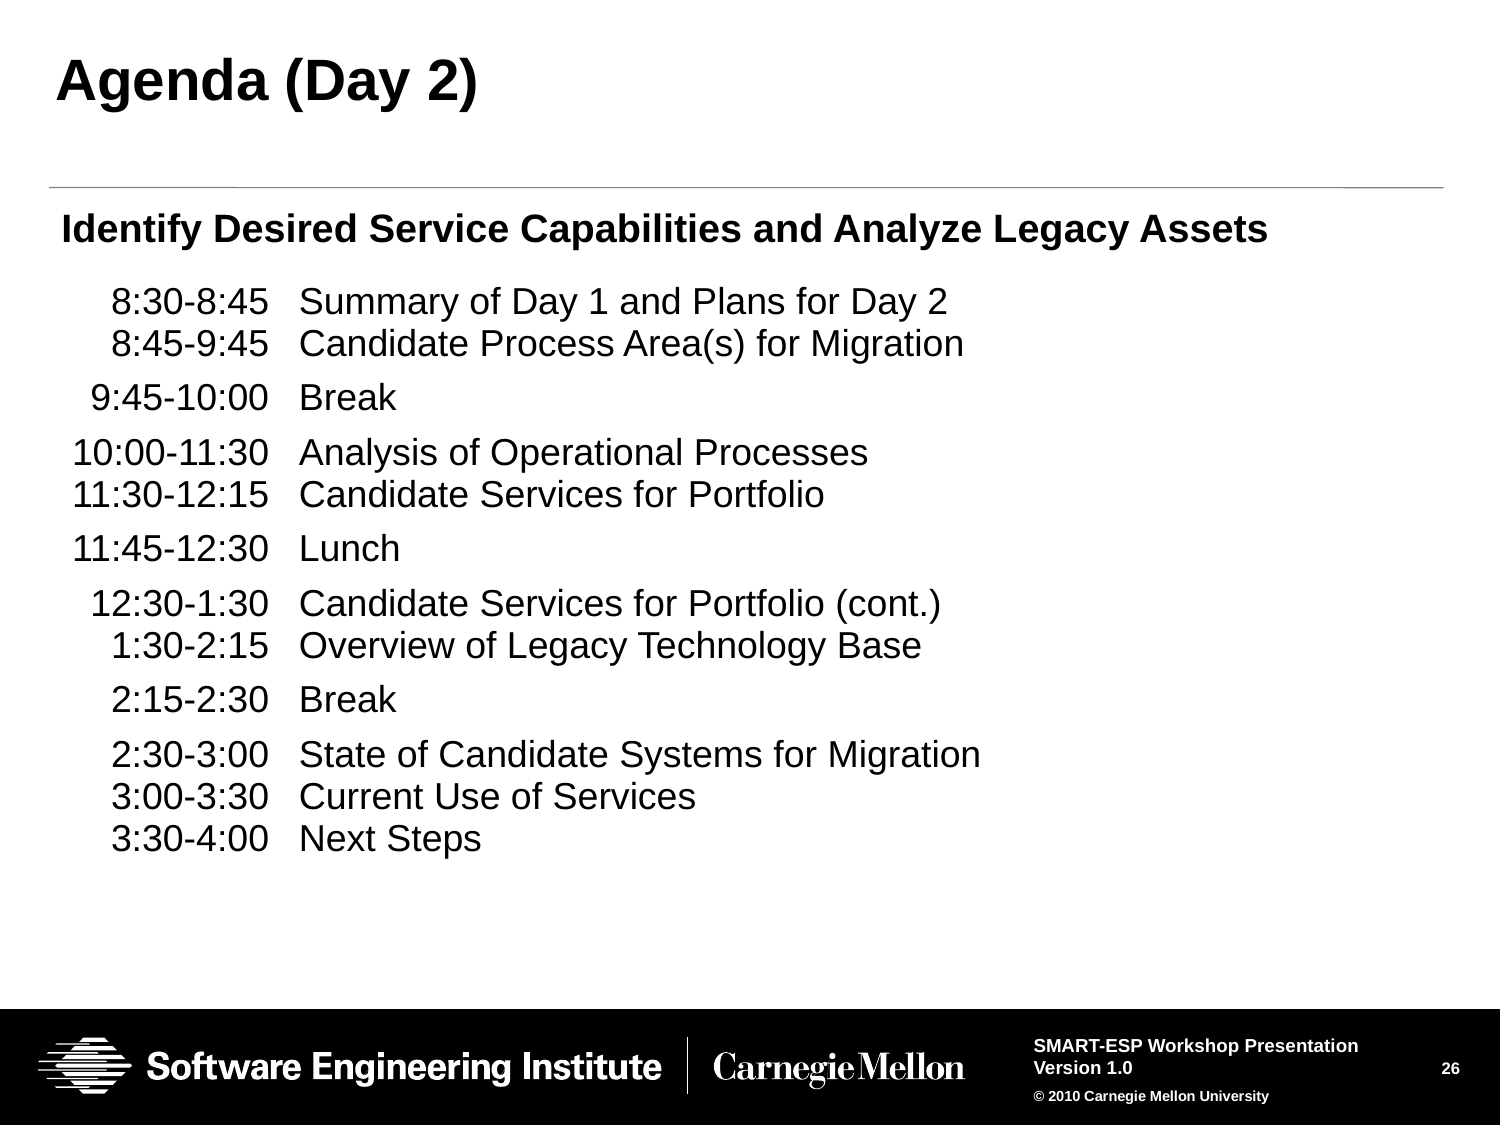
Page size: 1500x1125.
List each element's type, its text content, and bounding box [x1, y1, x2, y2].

text_box Identify Desired Service Capabilities and Analyze Legacy Assets [46, 195, 1444, 258]
table_header Summary of Day 1 and Plans for Day 2 Candidate Process Area(s) for Migration Break Analysis of Operational Processes Candidate Services for Portfolio Lunch Candidate Services for Portfolio (cont.) Overview of Legacy Technology Base Break State of Candidate Systems for Migration Current Use of Services Next Steps [285, 274, 1299, 918]
table_header 8:30-8:45 8:45-9:45 9:45-10:00 10:00-11:30 11:30-12:15 11:45-12:30 12:30-1:30 1:30-2:15 2:15-2:30 2:30-3:00 3:00-3:30 3:30-4:00 [57, 274, 283, 918]
title Agenda (Day 2) [55, 49, 1451, 114]
